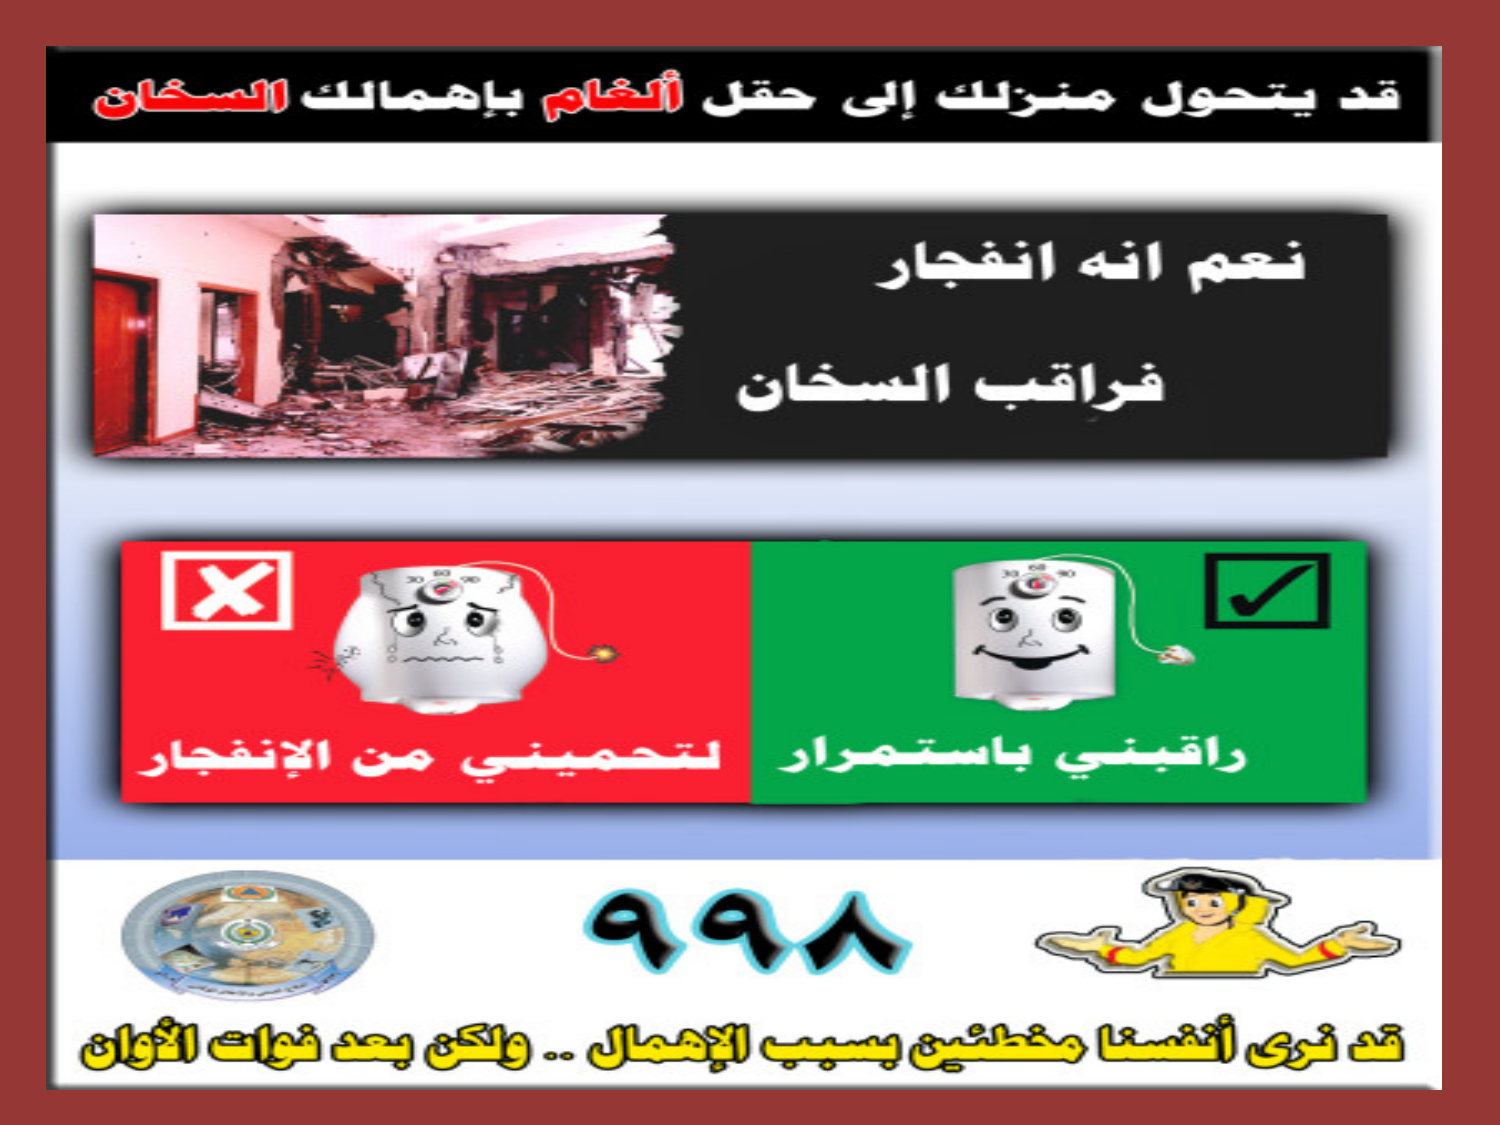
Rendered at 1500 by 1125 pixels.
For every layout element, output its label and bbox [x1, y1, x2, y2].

picture [46, 46, 1442, 1091]
